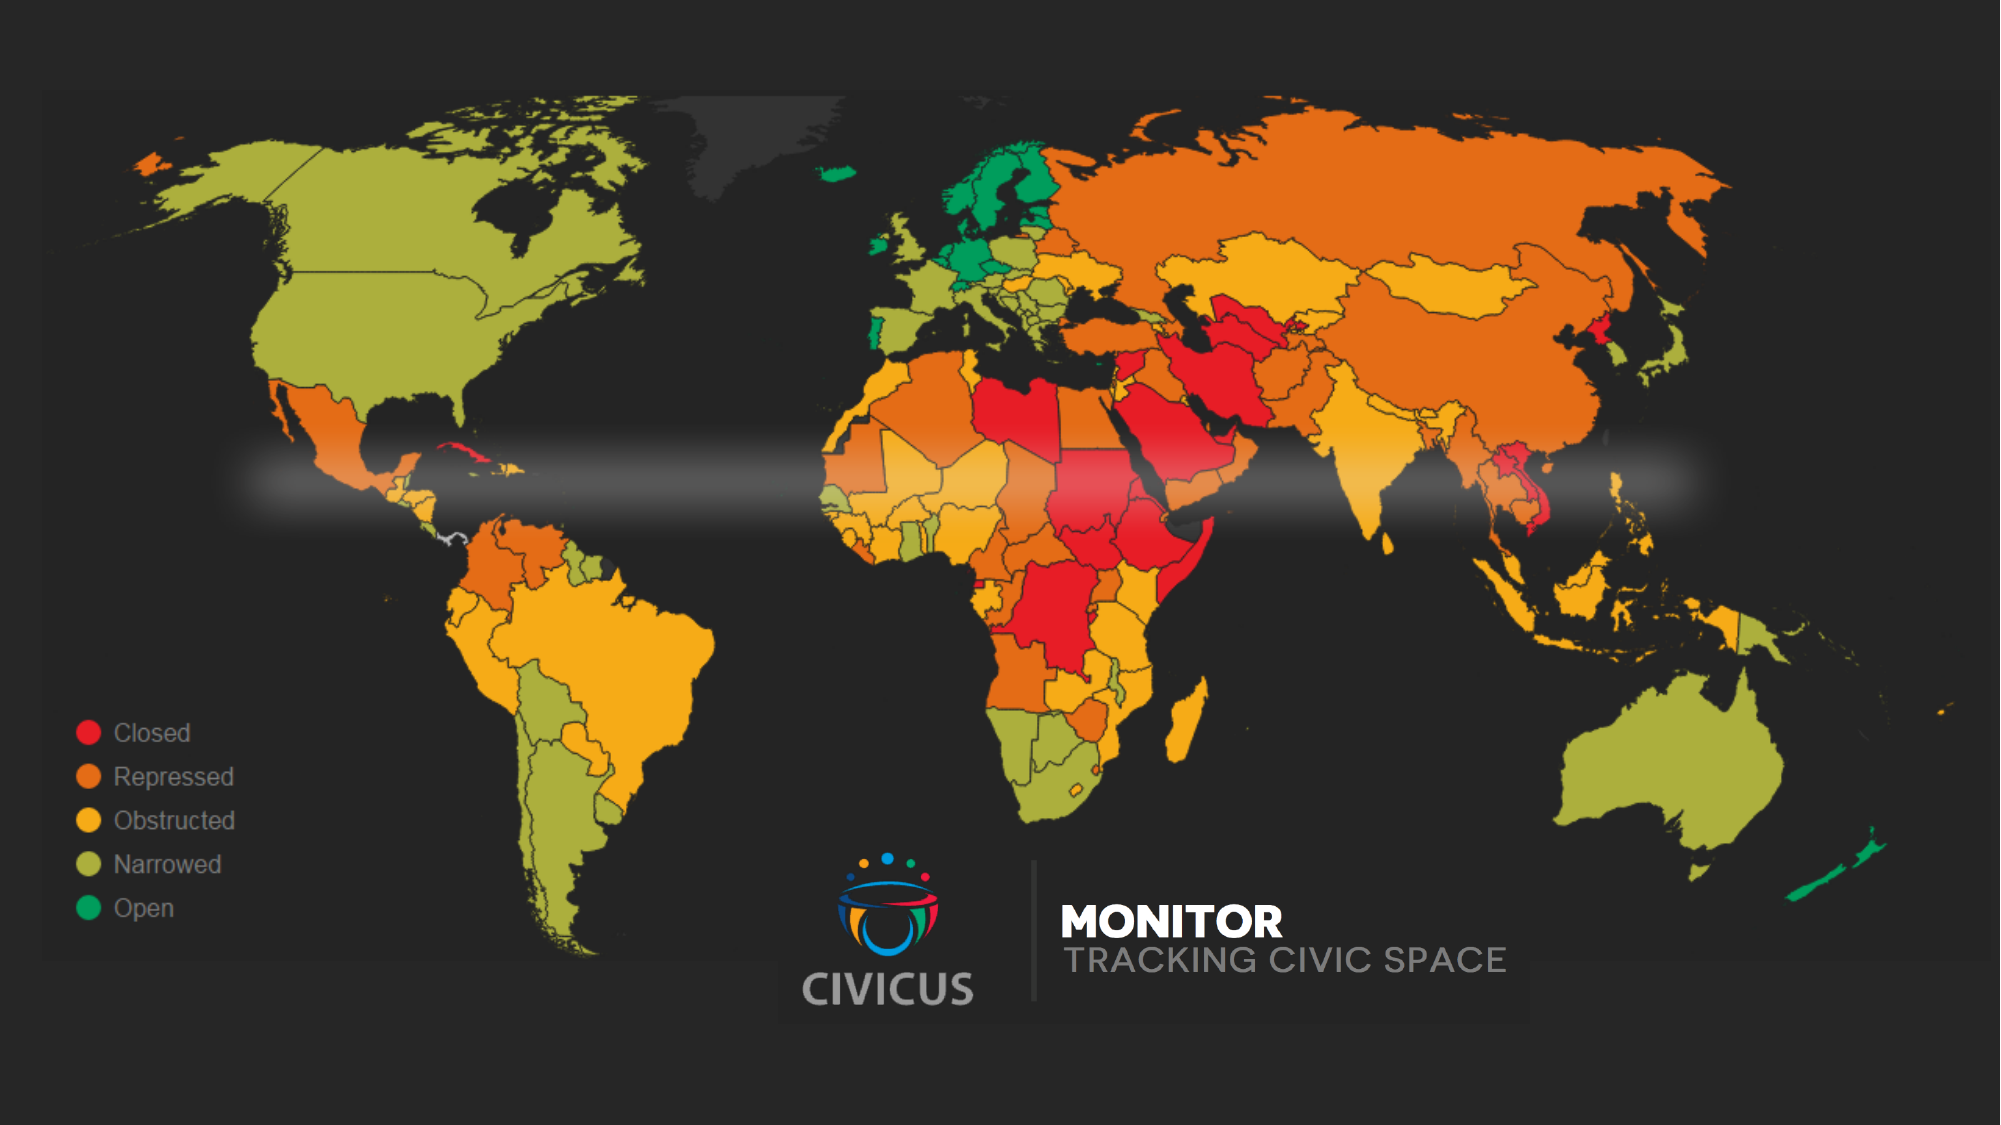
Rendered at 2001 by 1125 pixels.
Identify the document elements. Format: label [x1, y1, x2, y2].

picture [42, 90, 1991, 1025]
